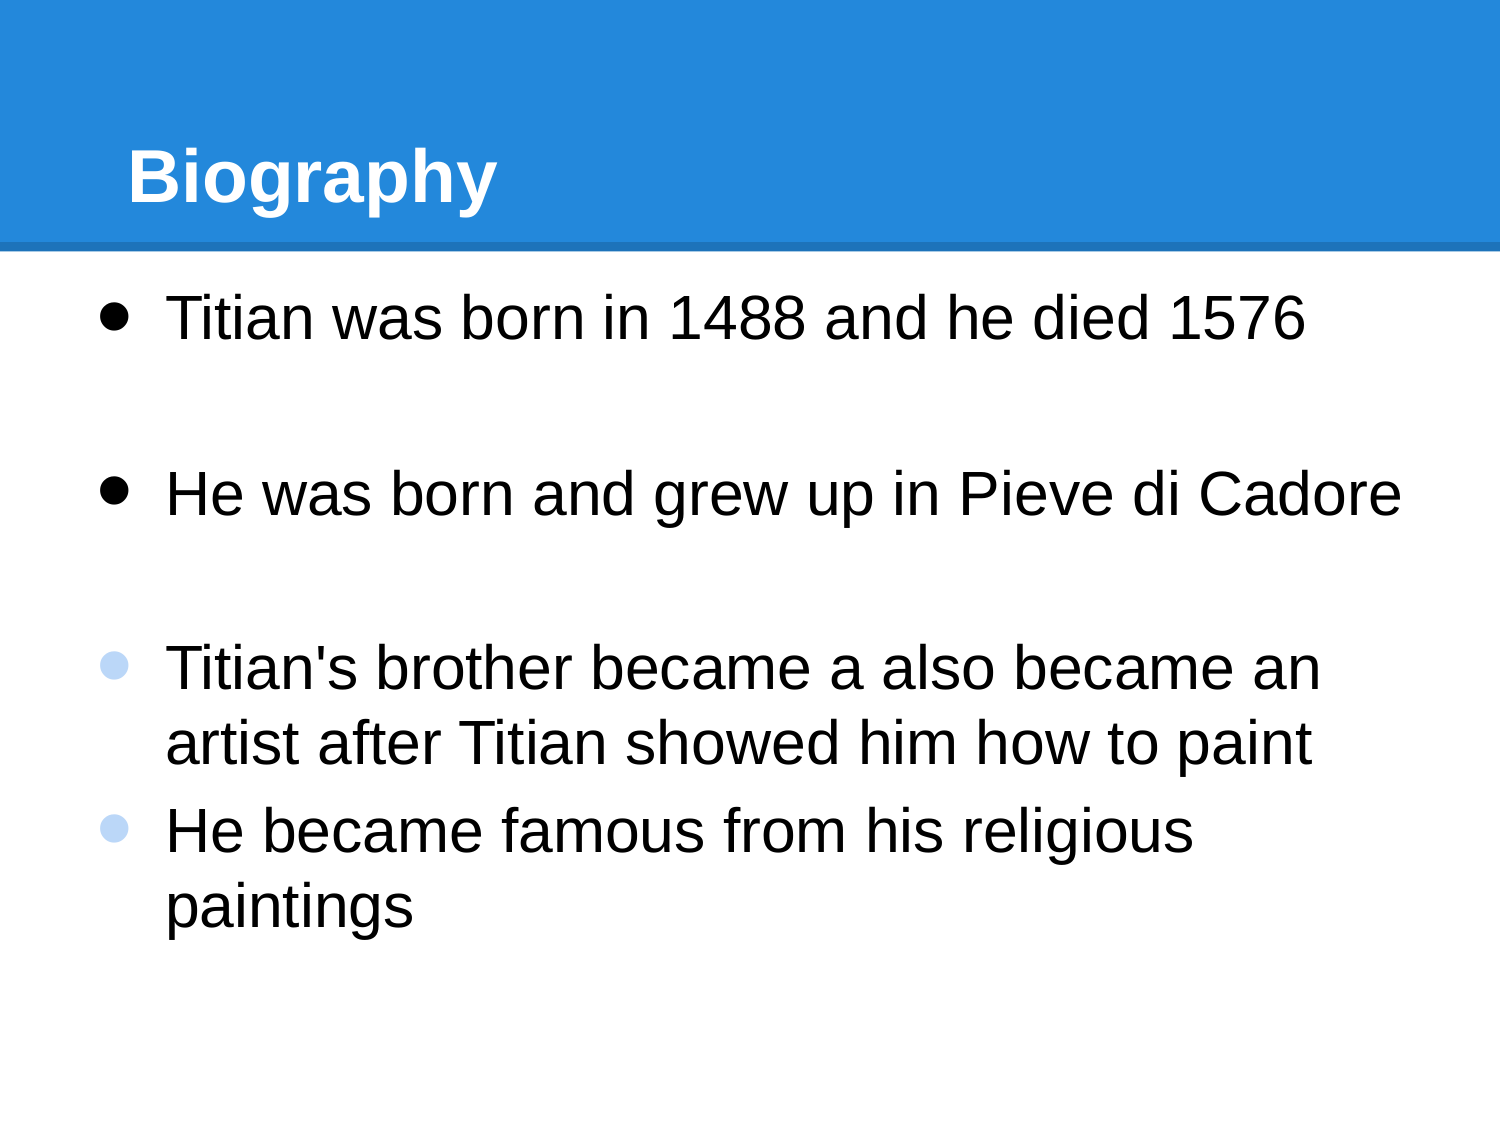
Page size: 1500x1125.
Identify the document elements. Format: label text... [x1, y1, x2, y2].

title Biography [75, 14, 1425, 233]
list Titian was born in 1488 and he died 1576 He was born and grew up in Pieve di Cadore Titian's brother became a also became an artist after Titian showed him how to paint He became famous from his religious paintings [75, 262, 1425, 955]
